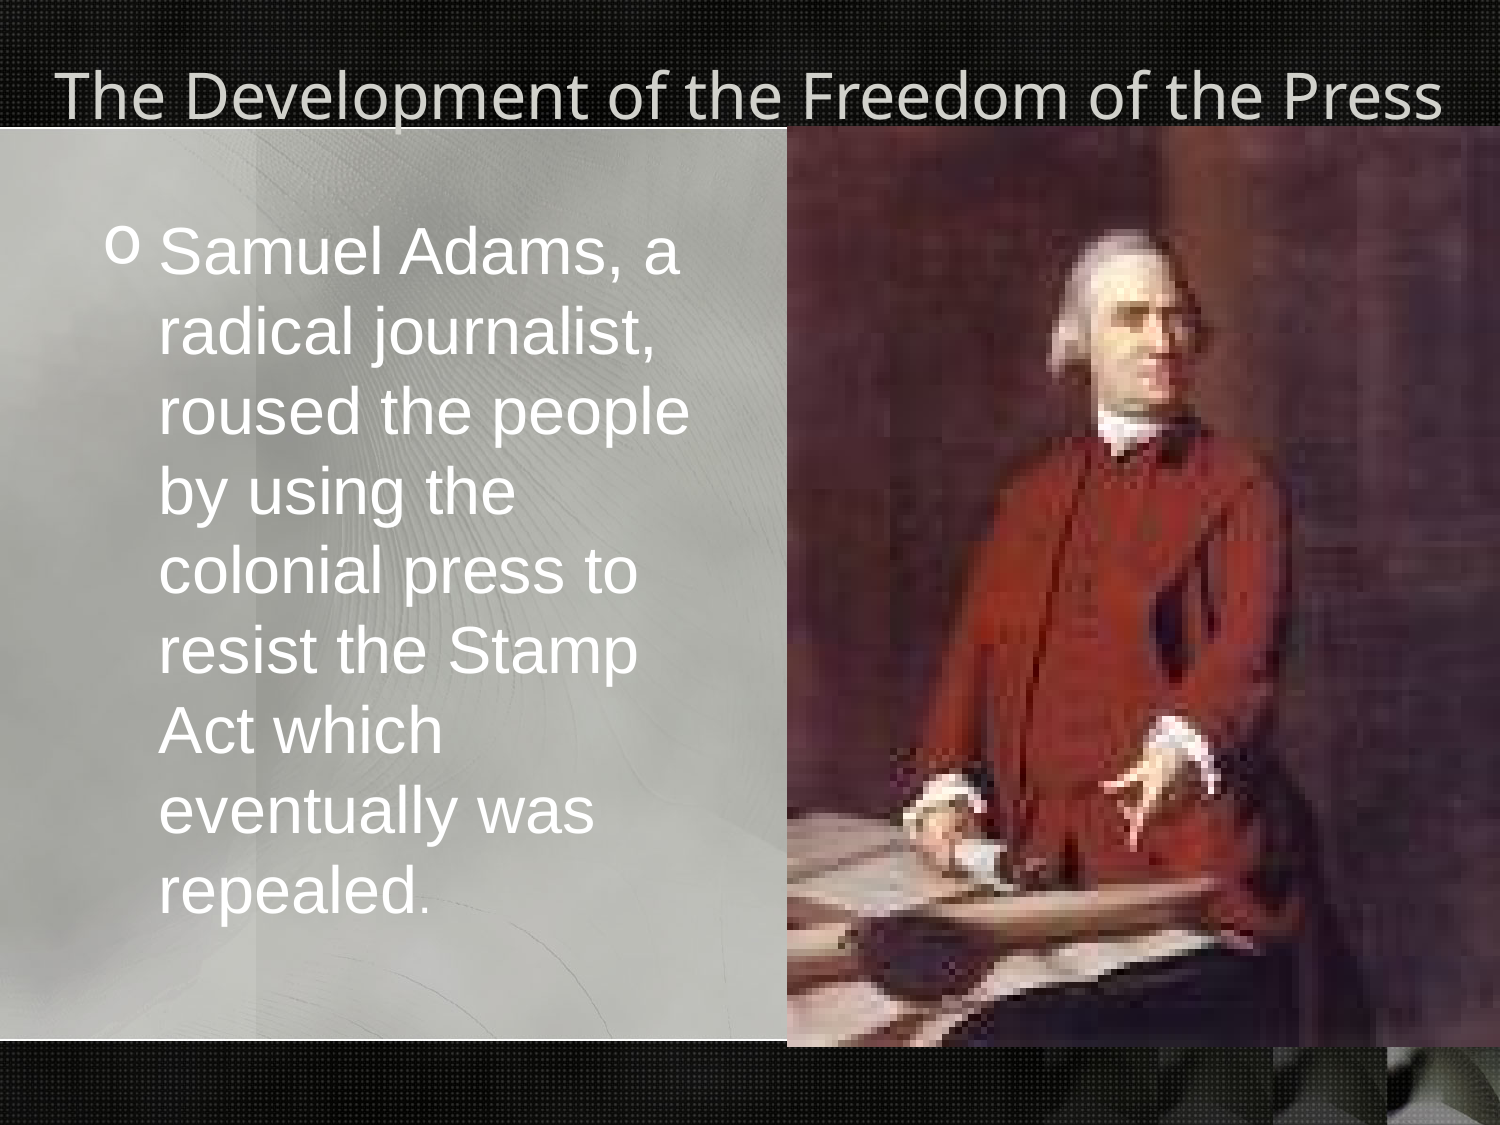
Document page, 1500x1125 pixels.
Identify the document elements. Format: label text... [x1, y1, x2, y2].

title The Development of the Freedom of the Press [0, 0, 1500, 188]
picture [0, 126, 1500, 1125]
list Samuel Adams, a radical journalist, roused the people by using the colonial press to resist the Stamp Act which eventually was repealed. [87, 199, 751, 849]
